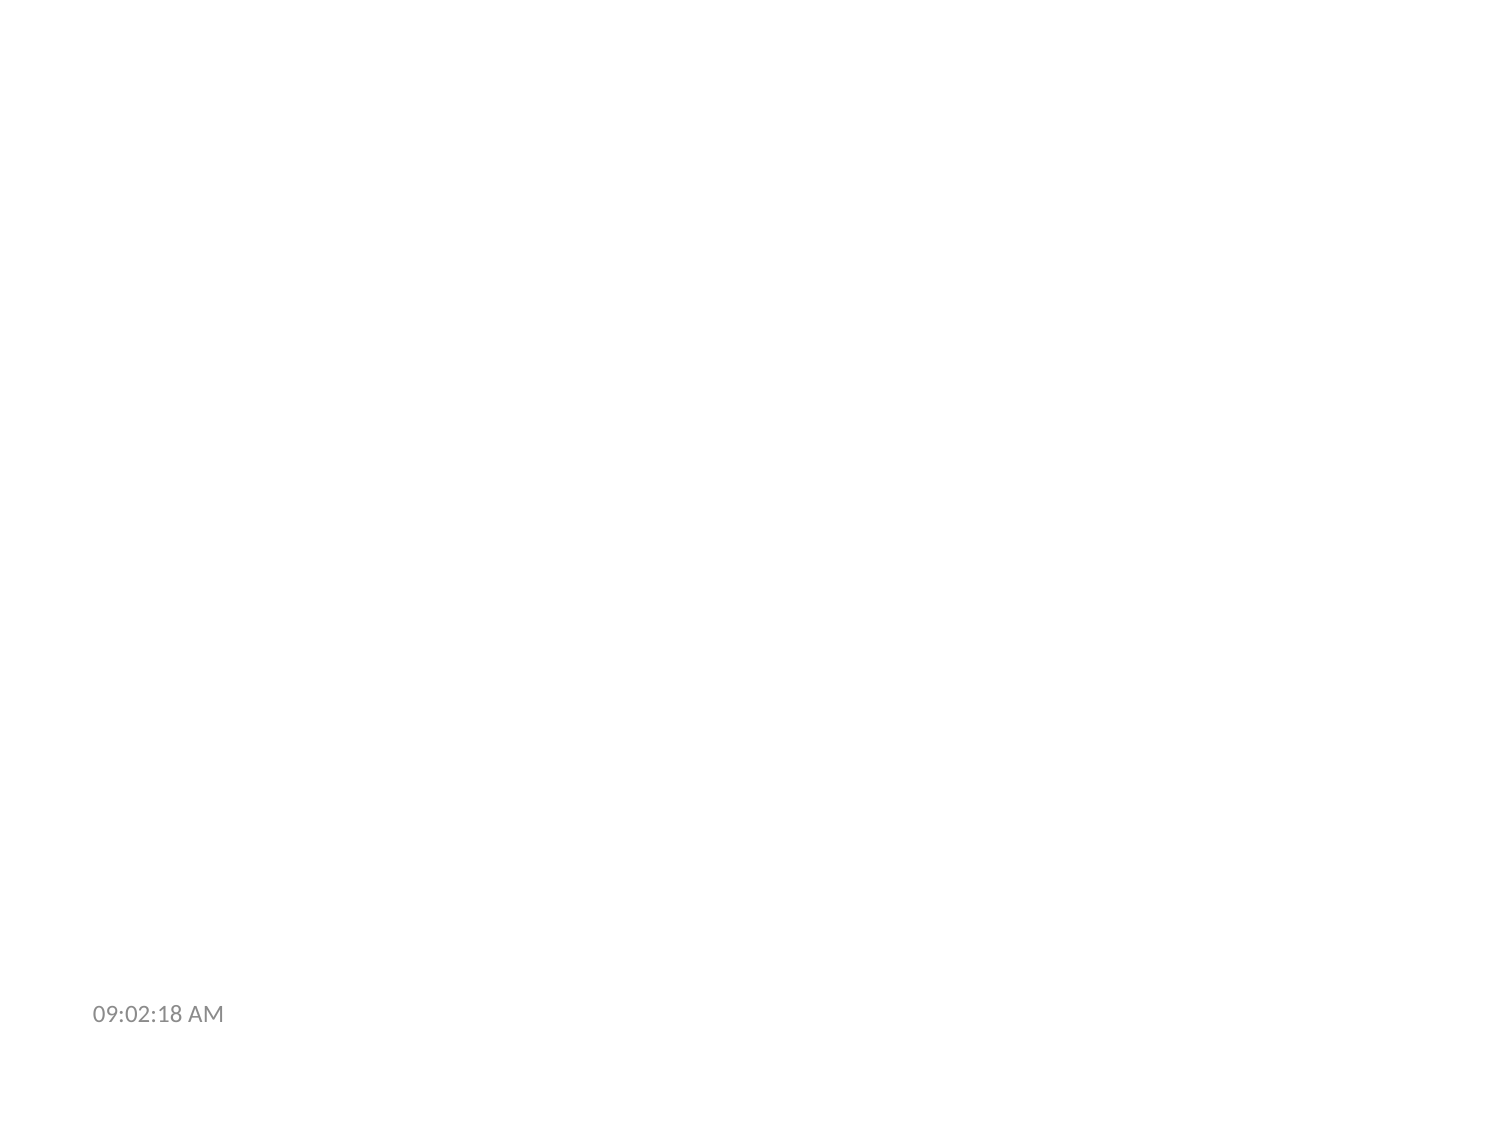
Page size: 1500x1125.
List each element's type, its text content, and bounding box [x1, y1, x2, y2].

text_box 3:35:09 PM [77, 982, 428, 1043]
